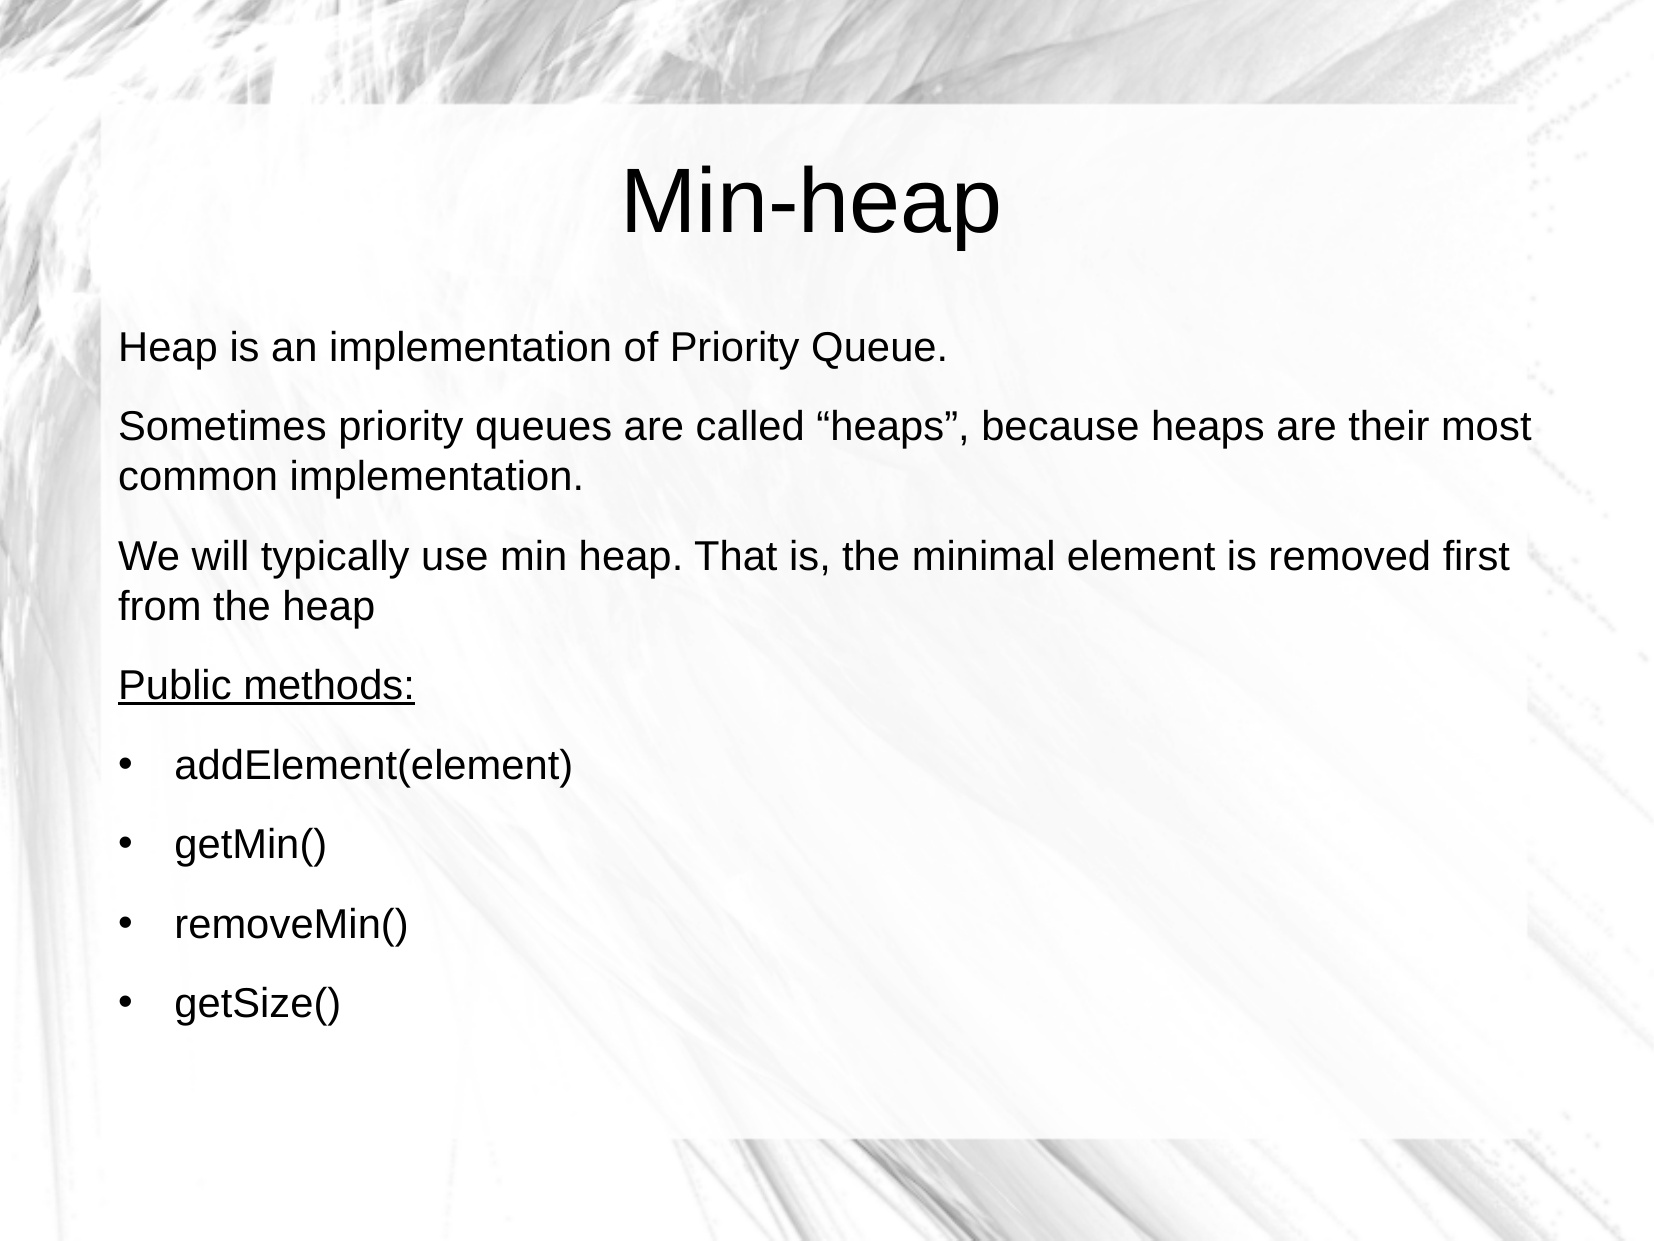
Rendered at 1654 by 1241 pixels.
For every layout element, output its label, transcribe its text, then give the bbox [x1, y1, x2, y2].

picture [0, 0, 1654, 1241]
list Heap is an implementation of Priority Queue. Sometimes priority queues are called “heaps”, because heaps are their most common implementation. We will typically use min heap. That is, the minimal element is removed first from the heap Public methods: addElement(element) getMin() removeMin() getSize() [118, 319, 1571, 1102]
title Min-heap [118, 112, 1506, 281]
